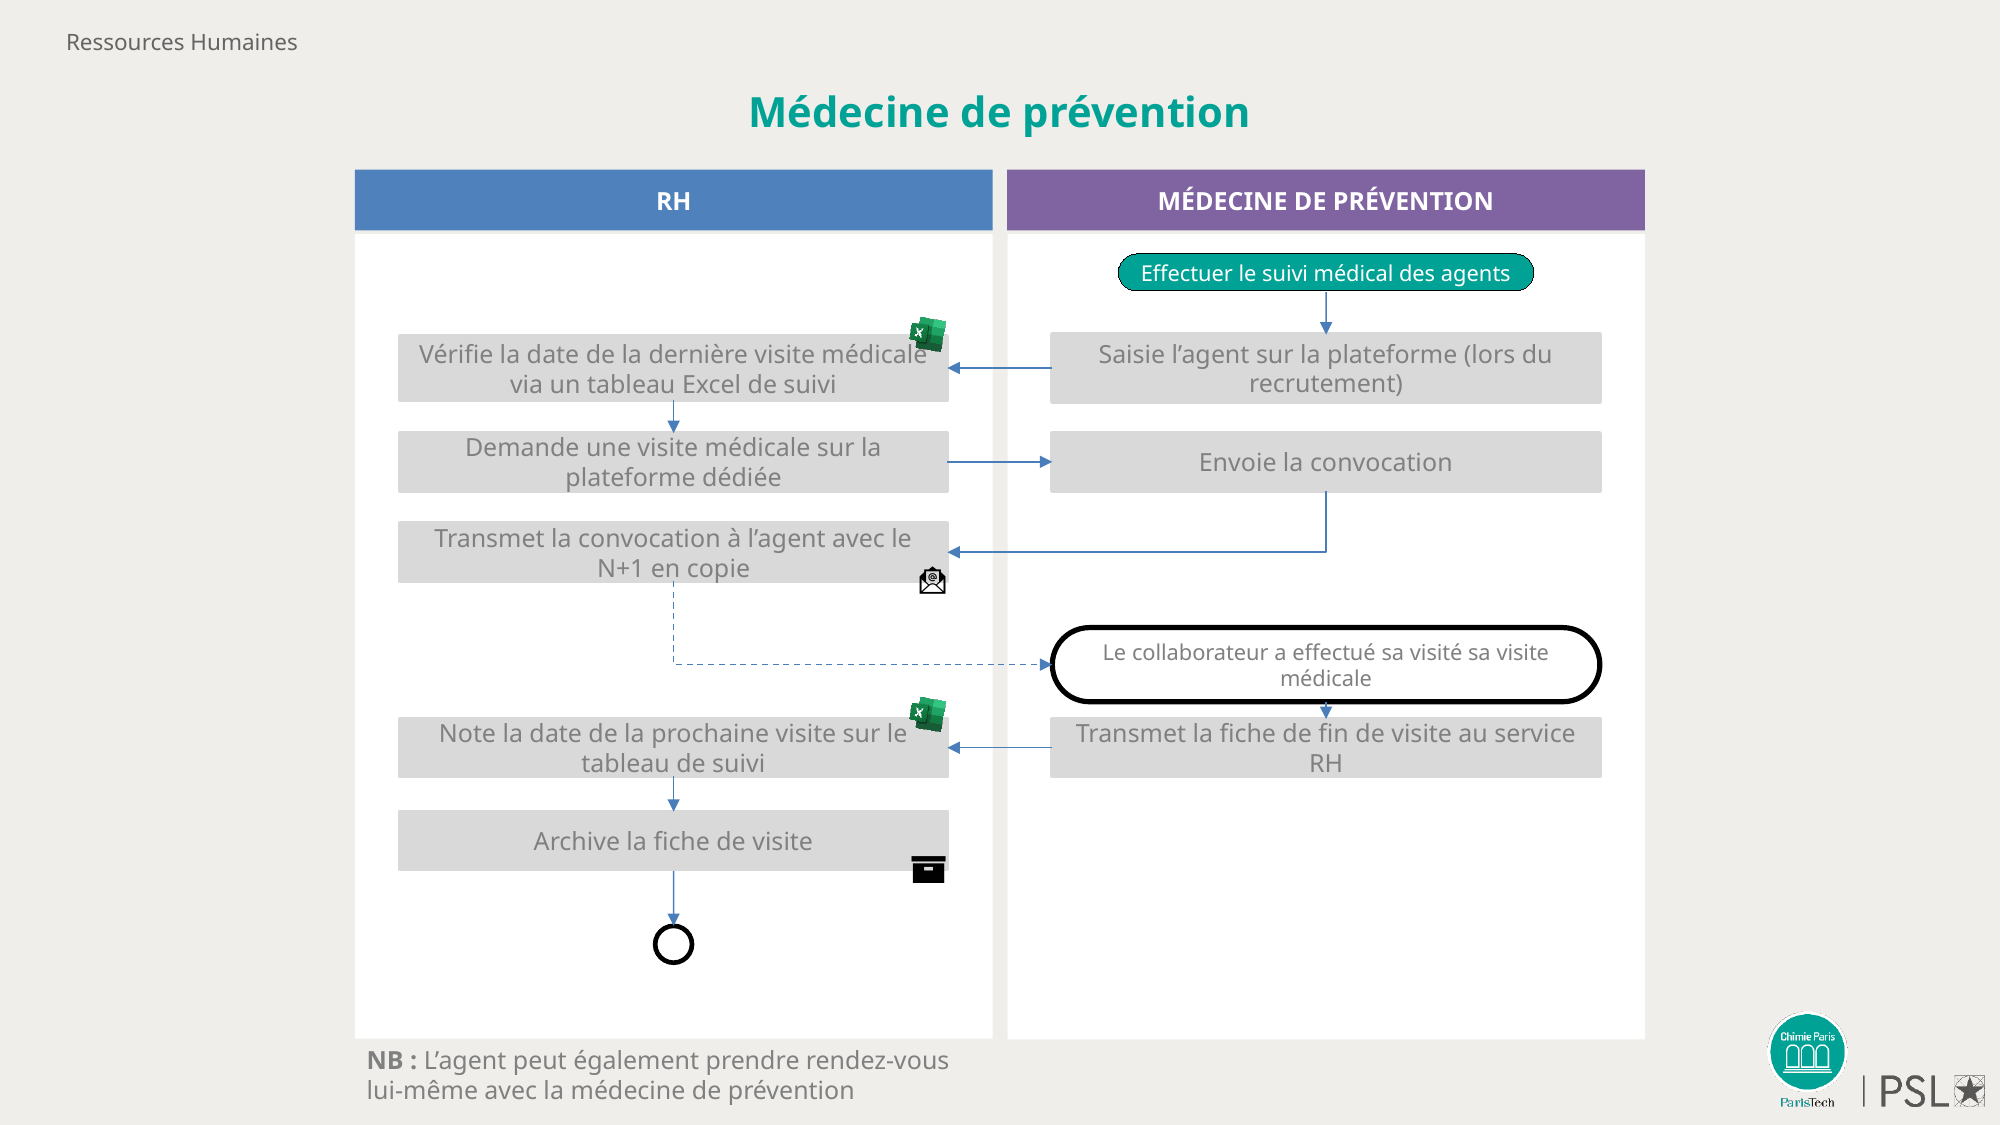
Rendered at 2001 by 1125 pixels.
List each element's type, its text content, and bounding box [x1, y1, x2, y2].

list Ressources Humaines [50, 19, 1047, 55]
text_box NB : L’agent peut également prendre rendez-vous lui-même avec la médecine de prévention [354, 1045, 993, 1112]
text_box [354, 169, 993, 1039]
picture [907, 848, 950, 892]
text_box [1006, 169, 1646, 1040]
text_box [820, 433, 905, 813]
picture [900, 307, 953, 359]
picture [900, 687, 953, 739]
picture [917, 564, 948, 596]
title Médecine de prévention [149, 75, 1851, 147]
picture [1767, 1011, 1985, 1107]
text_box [1105, 331, 1168, 711]
